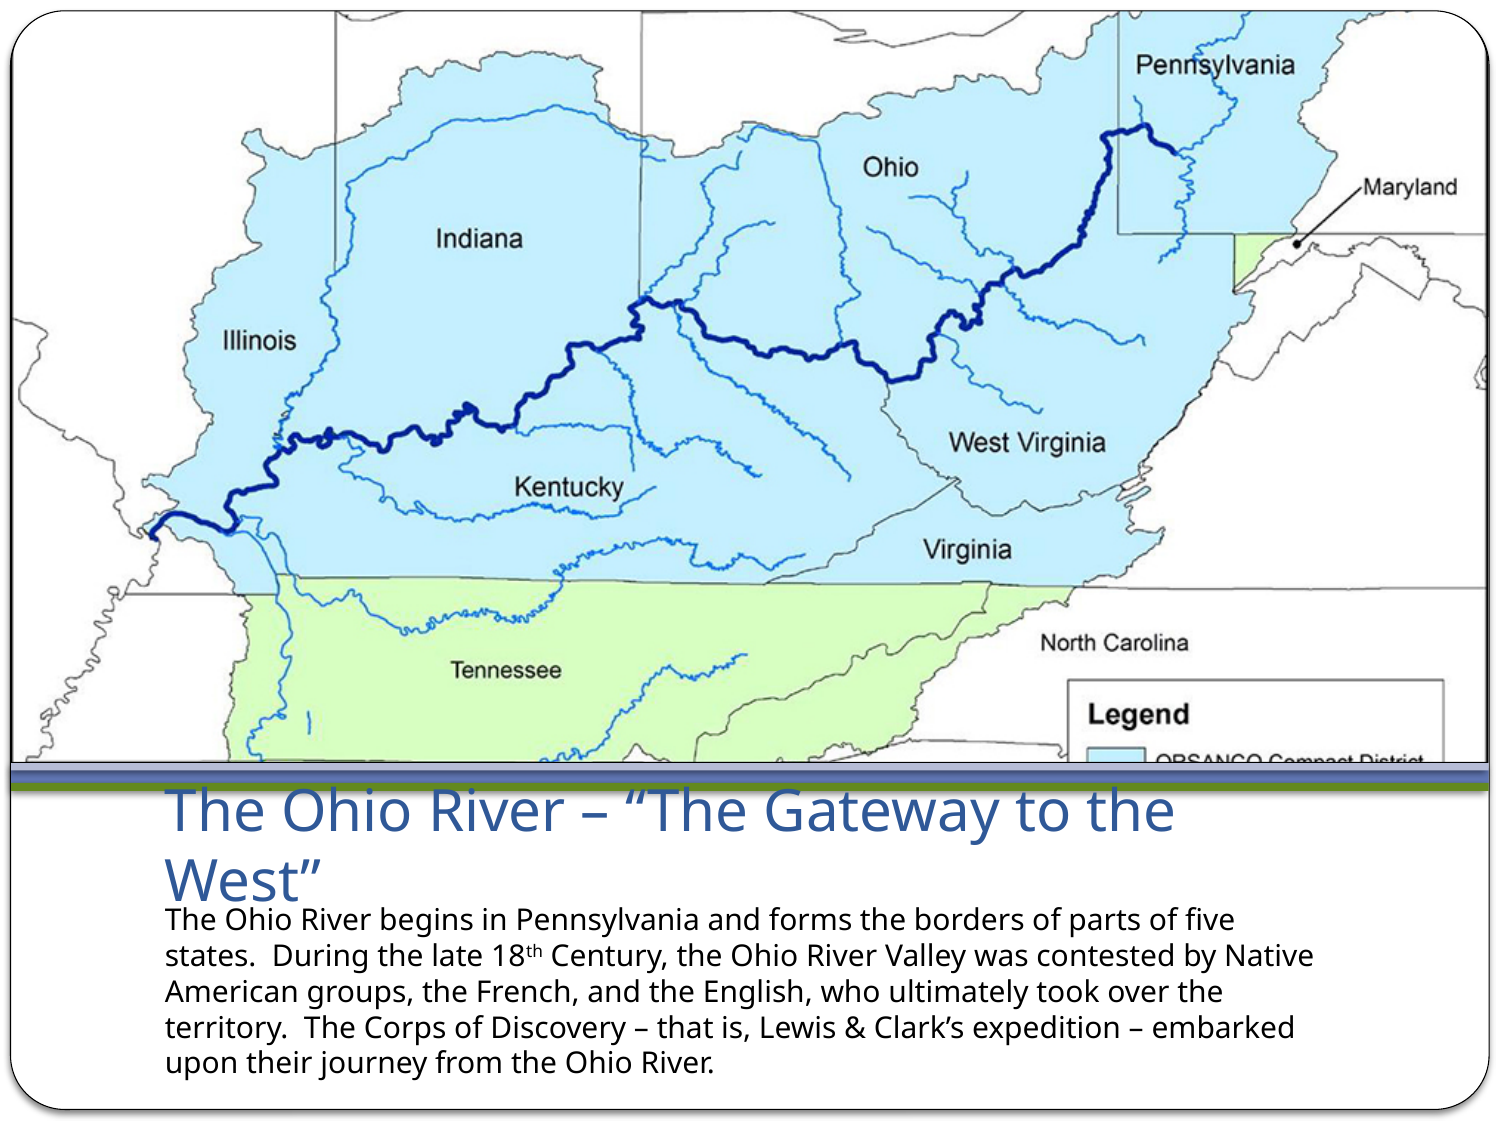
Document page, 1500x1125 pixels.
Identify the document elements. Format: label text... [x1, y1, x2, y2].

title The Ohio River – “The Gateway to the West” [150, 803, 1350, 890]
list The Ohio River begins in Pennsylvania and forms the borders of parts of five states. During the late 18th Century, the Ohio River Valley was contested by Native American groups, the French, and the English, who ultimately took over the territory. The Corps of Discovery – that is, Lewis & Clark’s expedition – embarked upon their journey from the Ohio River. [150, 893, 1350, 1088]
picture [10, 10, 1489, 763]
